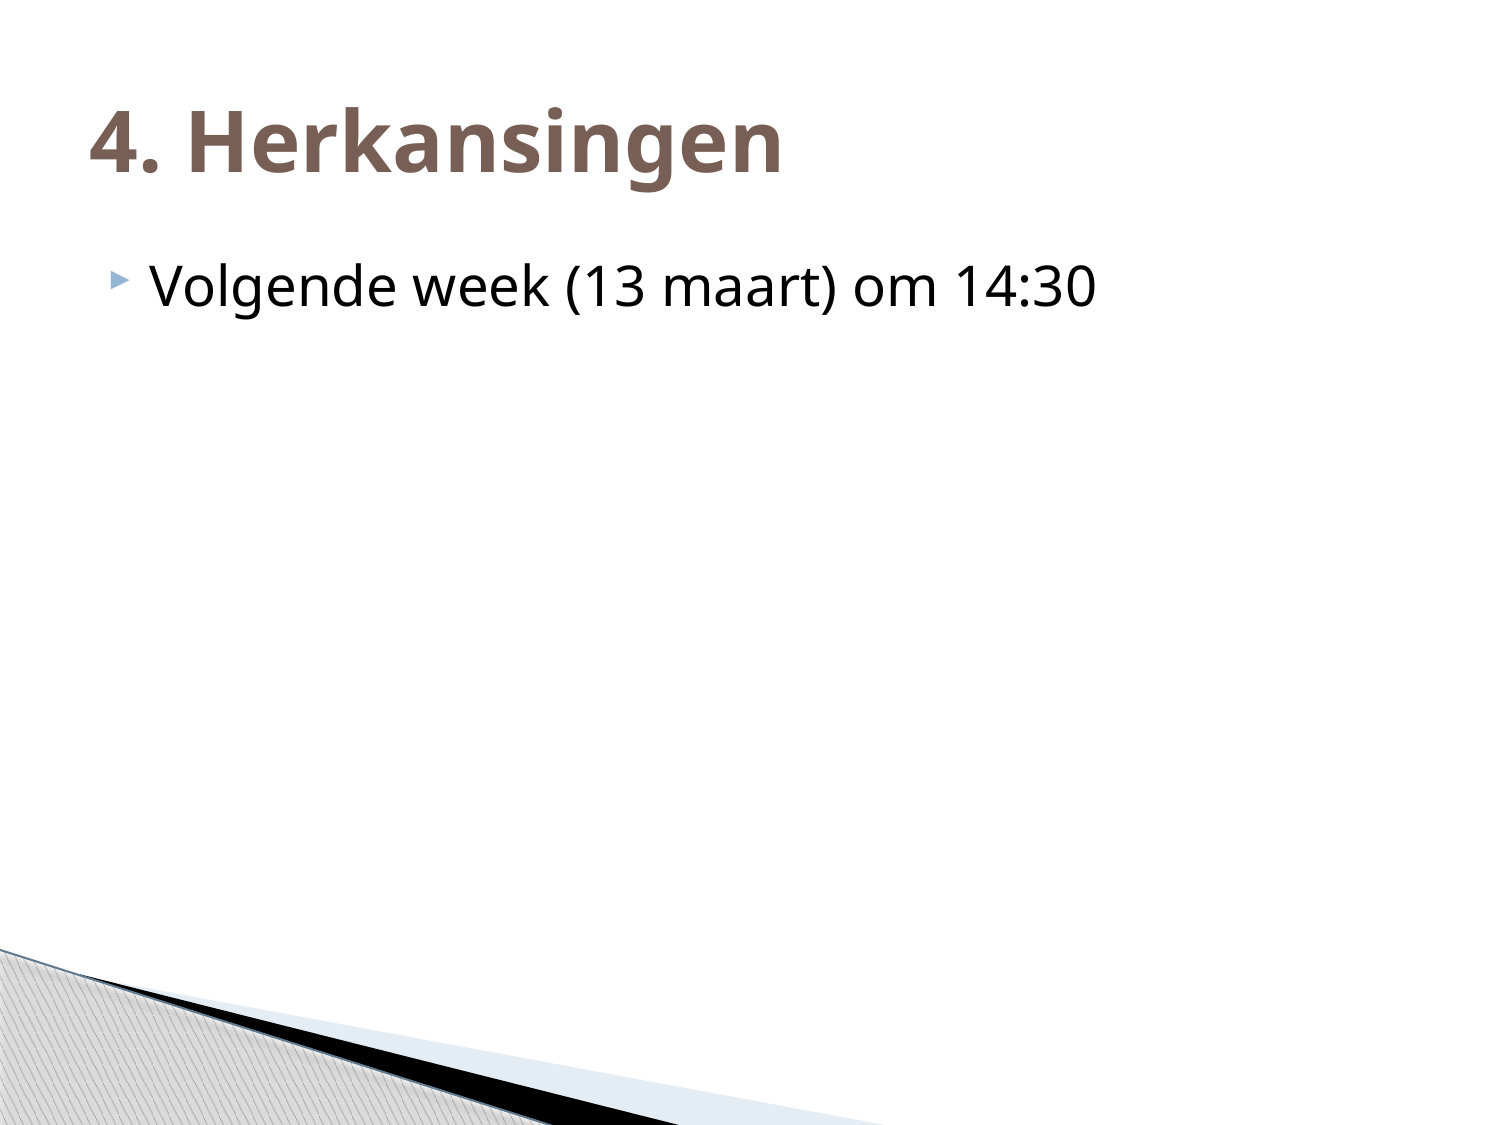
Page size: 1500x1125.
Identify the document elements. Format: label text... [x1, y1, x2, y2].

title 4. Herkansingen [75, 45, 1425, 233]
list Volgende week (13 maart) om 14:30 [75, 243, 1425, 986]
